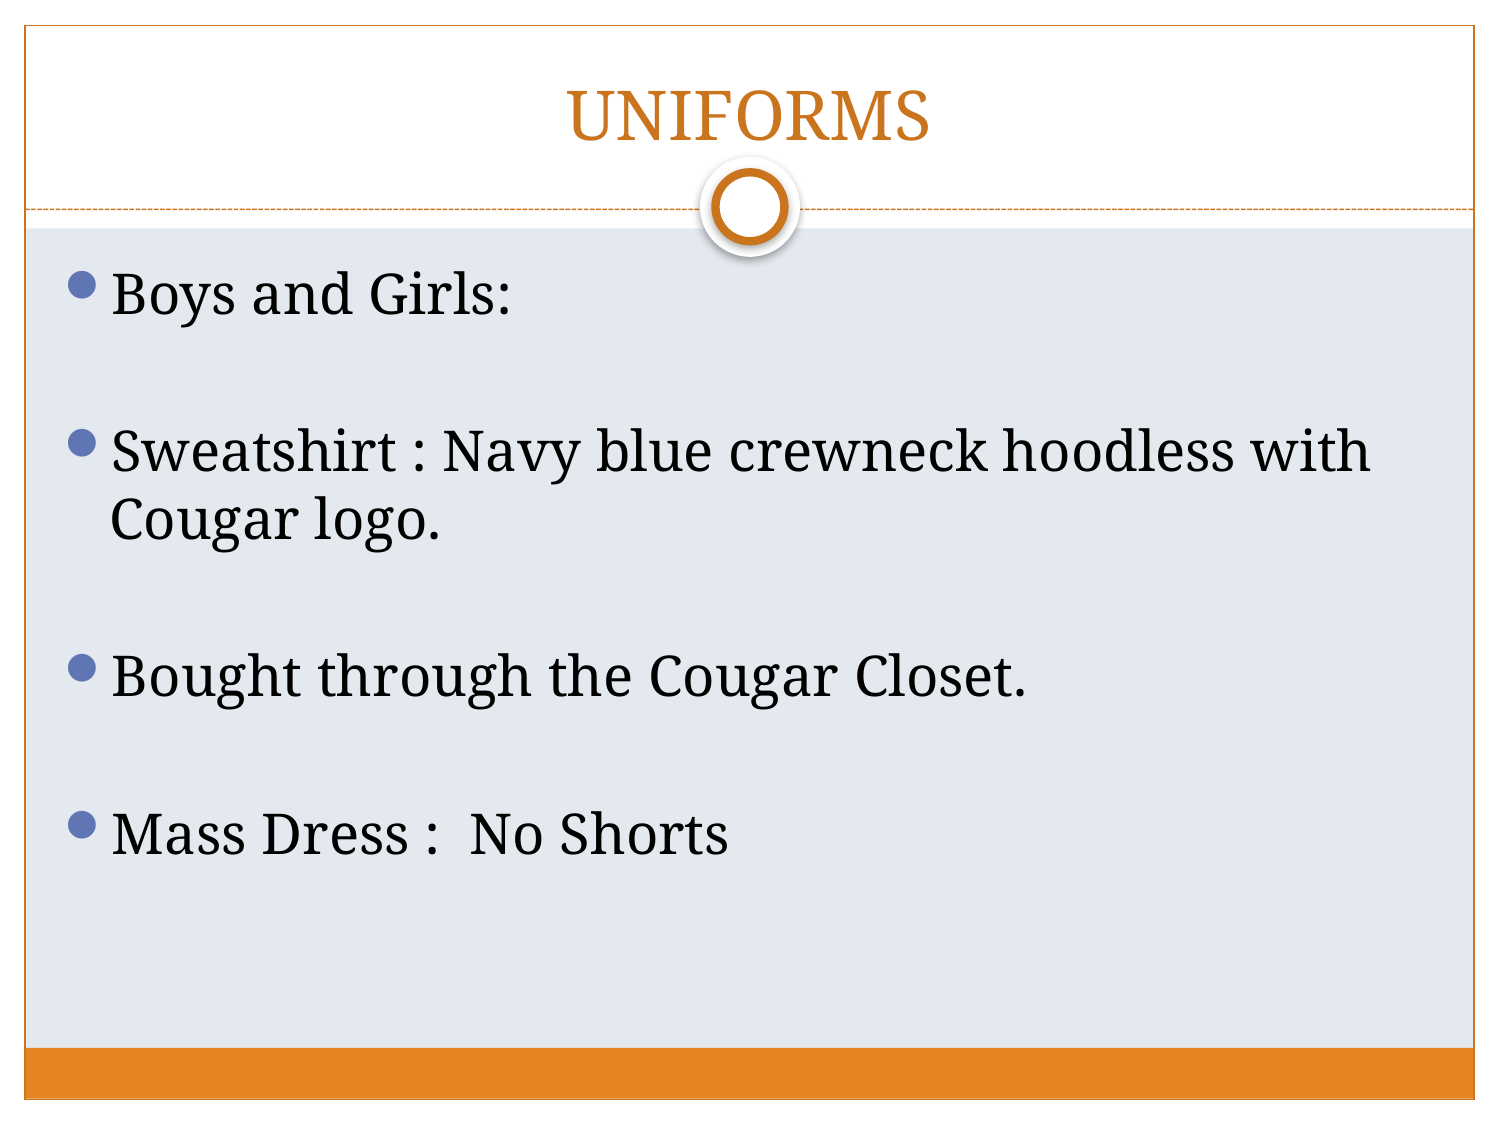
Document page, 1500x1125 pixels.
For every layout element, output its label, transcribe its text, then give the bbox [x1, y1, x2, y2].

title UNIFORMS [49, 37, 1450, 162]
list Boys and Girls: Sweatshirt : Navy blue crewneck hoodless with Cougar logo. Bought through the Cougar Closet. Mass Dress : No Shorts [49, 250, 1445, 1001]
